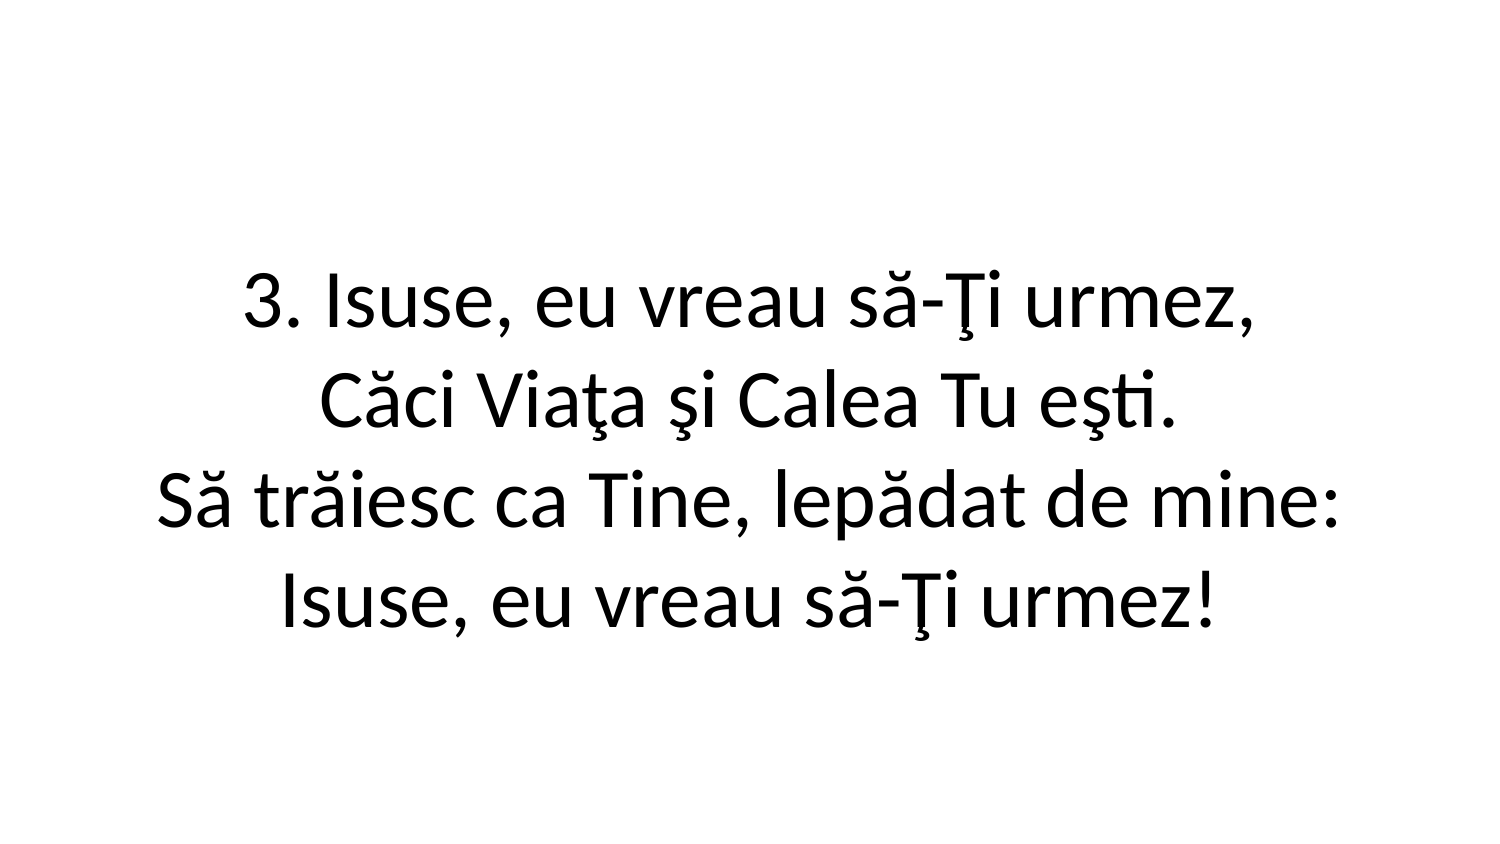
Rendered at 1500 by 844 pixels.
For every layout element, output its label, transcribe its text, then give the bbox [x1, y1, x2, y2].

text_box 3. Isuse, eu vreau să-Ţi urmez, Căci Viaţa şi Calea Tu eşti. Să trăiesc ca Tine, lepădat de mine: Isuse, eu vreau să-Ţi urmez! [141, 192, 1359, 652]
